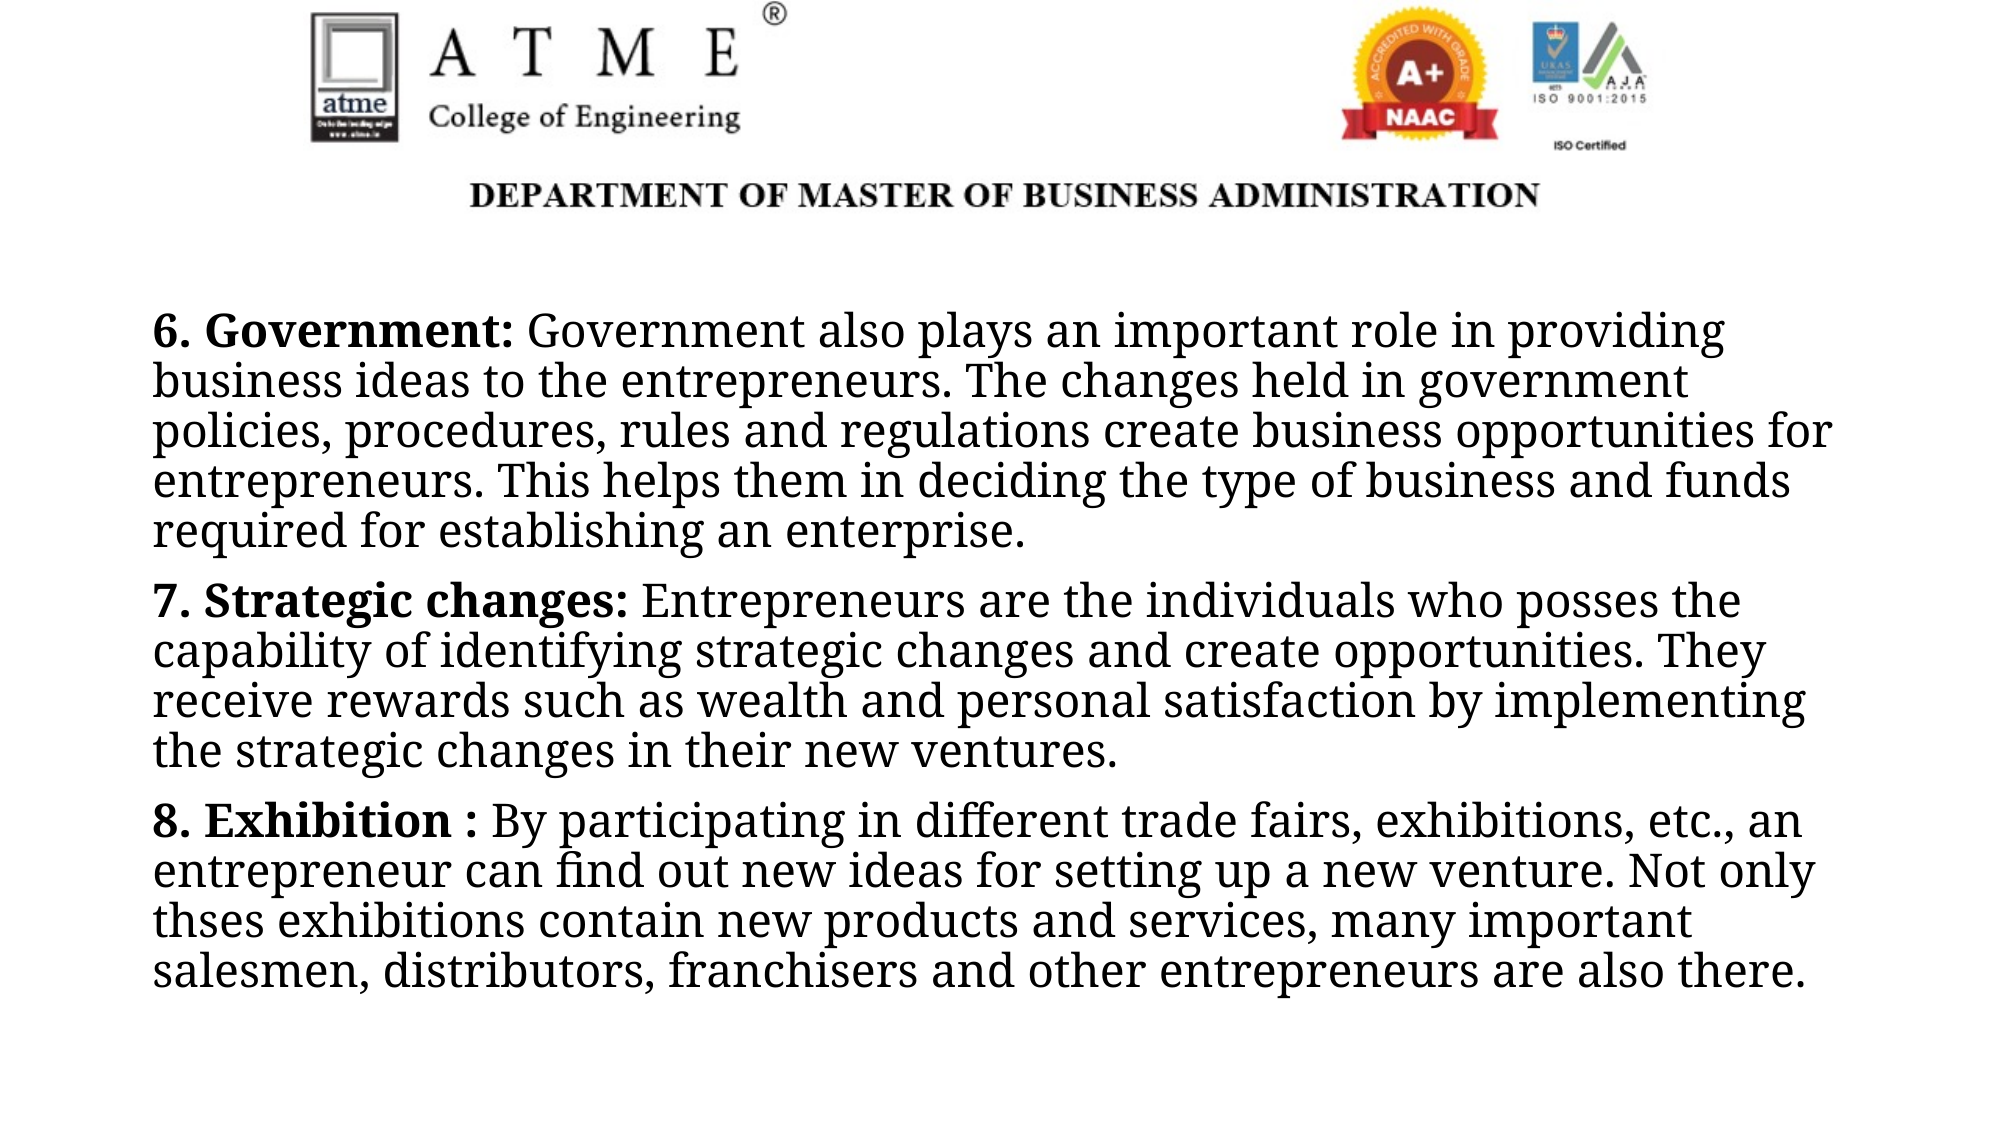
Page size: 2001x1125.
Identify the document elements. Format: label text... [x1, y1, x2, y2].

picture [303, 0, 1697, 215]
list 6. Government: Government also plays an important role in providing business ideas to the entrepreneurs. The changes held in government policies, procedures, rules and regulations create business opportunities for entrepreneurs. This helps them in deciding the type of business and funds required for establishing an enterprise. 7. Strategic changes: Entrepreneurs are the individuals who posses the capability of identifying strategic changes and create opportunities. They receive rewards such as wealth and personal satisfaction by implementing the strategic changes in their new ventures. 8. Exhibition : By participating in different trade fairs, exhibitions, etc., an entrepreneur can find out new ideas for setting up a new venture. Not only thses exhibitions contain new products and services, many important salesmen, distributors, franchisers and other entrepreneurs are also there. [137, 299, 1863, 1014]
